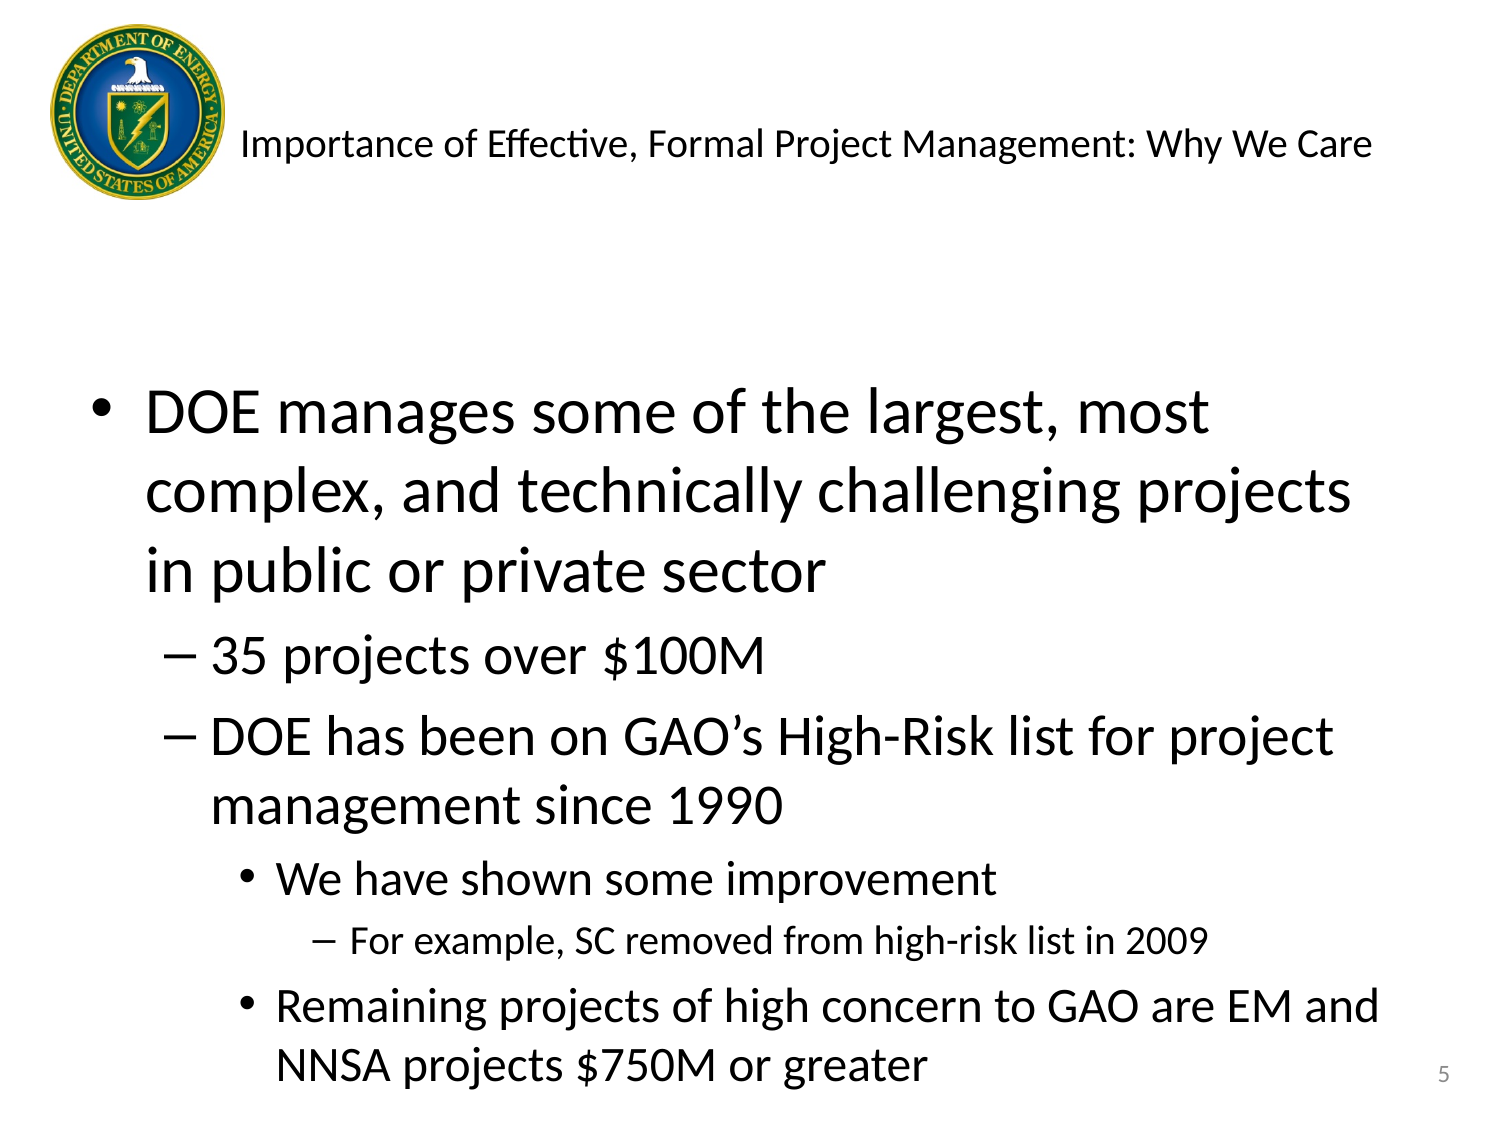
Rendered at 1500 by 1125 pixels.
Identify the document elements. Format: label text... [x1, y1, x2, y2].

list DOE manages some of the largest, most complex, and technically challenging projects in public or private sector 35 projects over $100M DOE has been on GAO’s High-Risk list for project management since 1990 We have shown some improvement For example, SC removed from high-risk list in 2009 Remaining projects of high concern to GAO are EM and NNSA projects $750M or greater [75, 360, 1425, 1103]
title Importance of Effective, Formal Project Management: Why We Care [225, 45, 1425, 188]
slide_number 5 [1115, 1042, 1466, 1103]
picture [50, 24, 225, 200]
